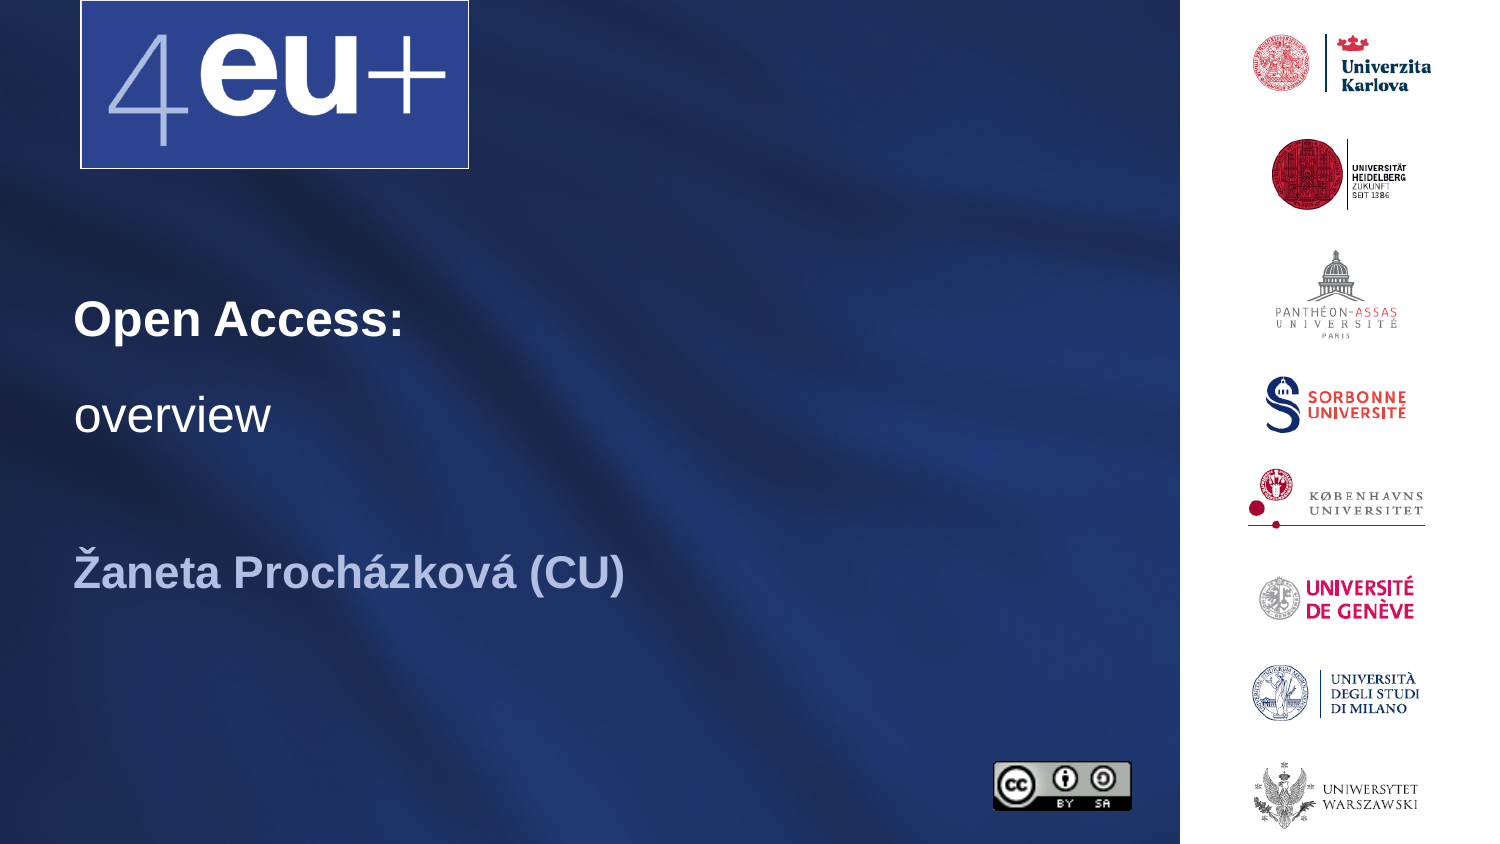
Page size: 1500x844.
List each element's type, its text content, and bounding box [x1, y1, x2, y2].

picture [1224, 18, 1444, 844]
subtitle Žaneta Procházková (CU) [58, 544, 1122, 675]
picture [0, 0, 1180, 844]
title Open Access: overview [58, 242, 1122, 544]
